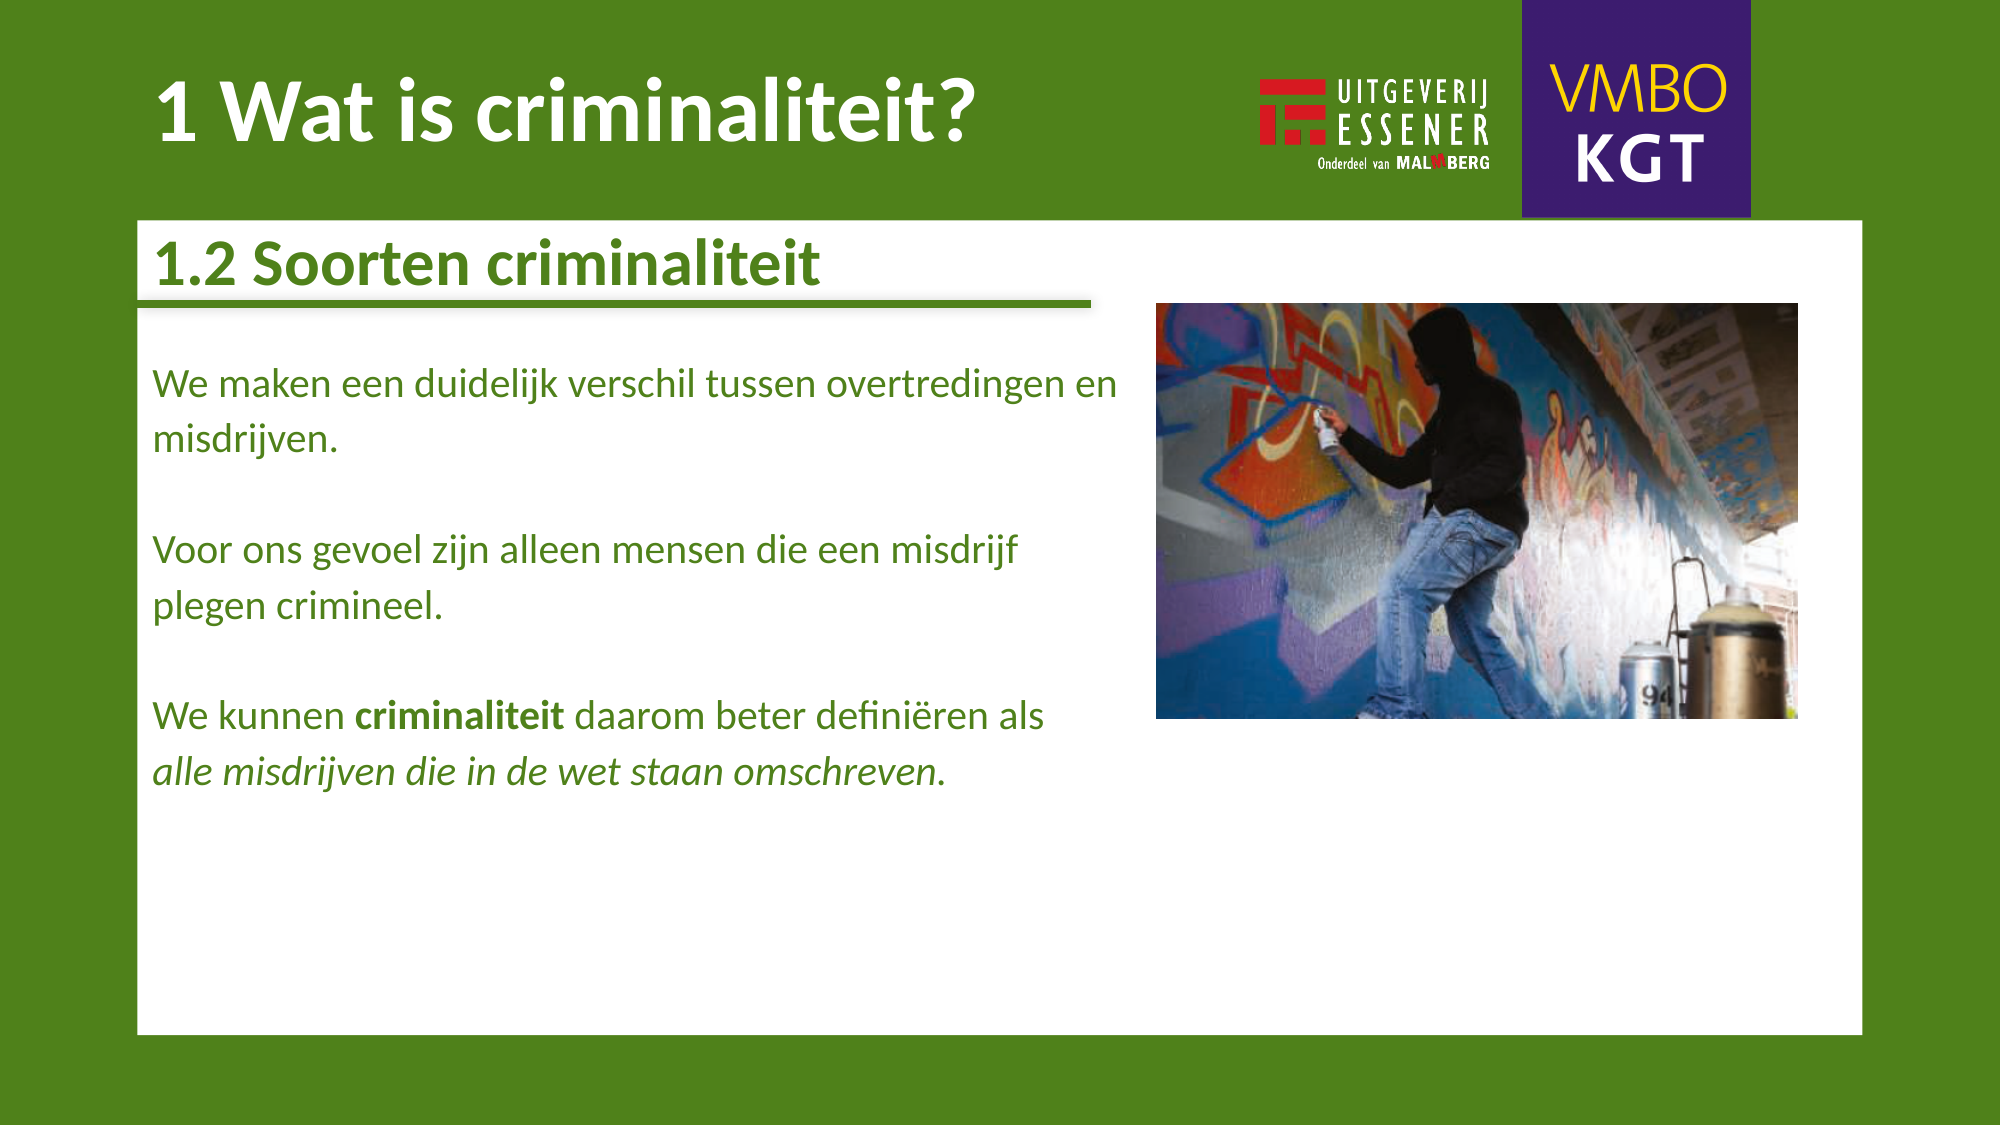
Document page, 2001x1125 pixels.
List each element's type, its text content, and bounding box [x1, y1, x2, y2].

list 1.2 Soorten criminaliteit We maken een duidelijk verschil tussen overtredingen en misdrijven. Voor ons gevoel zijn alleen mensen die een misdrijf plegen crimineel. We kunnen criminaliteit daarom beter definiëren als alle misdrijven die in de wet staan omschreven. [137, 220, 1863, 1036]
title 1 Wat is criminaliteit? [137, 3, 1863, 220]
picture [1155, 303, 1798, 719]
